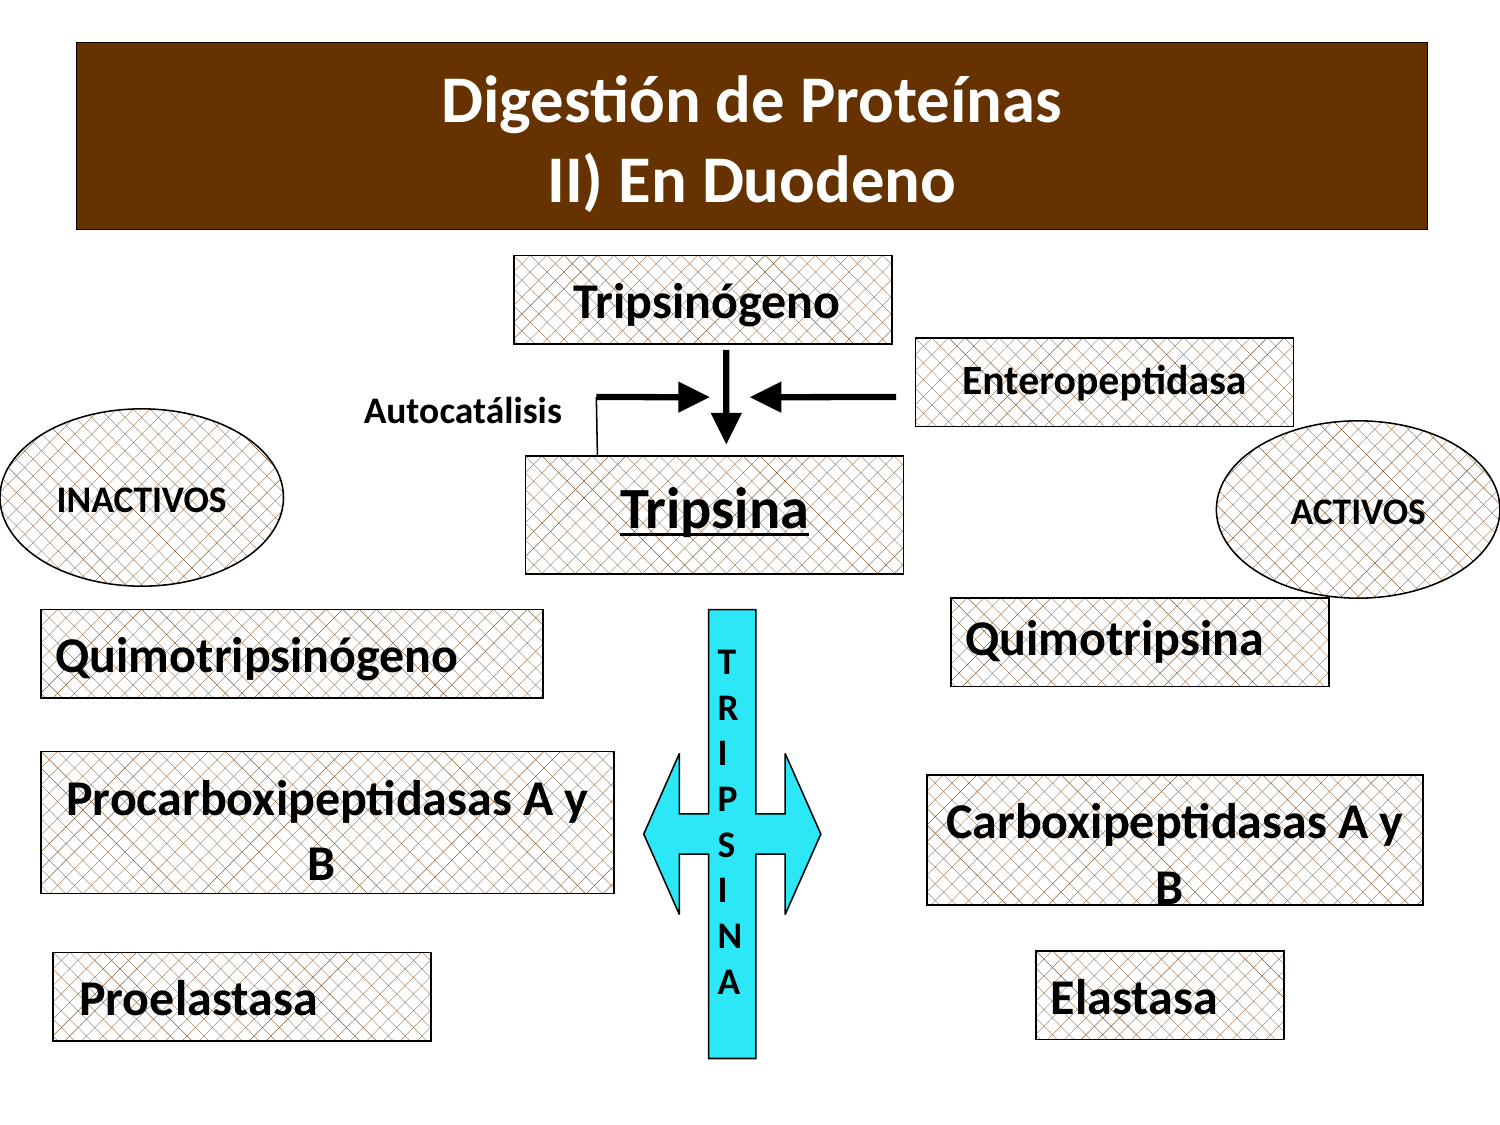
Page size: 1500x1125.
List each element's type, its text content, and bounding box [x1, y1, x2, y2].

text_box Autocatálisis [349, 378, 578, 439]
text_box Carboxipeptidasas A y B [927, 774, 1424, 905]
text_box [762, 753, 821, 915]
text_box Quimotripsina [950, 597, 1329, 687]
text_box Proelastasa [53, 952, 432, 1041]
text_box Quimotripsinógeno [41, 609, 543, 699]
text_box [596, 386, 710, 408]
text_box Tripsina [525, 456, 904, 575]
text_box T R I P S I N A [702, 645, 762, 1008]
text_box ACTIVOS [1216, 420, 1500, 599]
text_box [643, 753, 702, 915]
text_box [708, 609, 756, 645]
text_box [708, 1008, 756, 1059]
text_box Procarboxipeptidasas A y B [41, 751, 614, 894]
text_box Tripsinógeno [513, 255, 892, 344]
text_box [750, 386, 897, 408]
text_box INACTIVOS [0, 408, 284, 587]
text_box Enteropeptidasa [915, 338, 1294, 427]
title Digestión de Proteínas II) En Duodeno [76, 42, 1428, 230]
text_box Elastasa [1035, 951, 1284, 1040]
text_box [715, 349, 737, 445]
